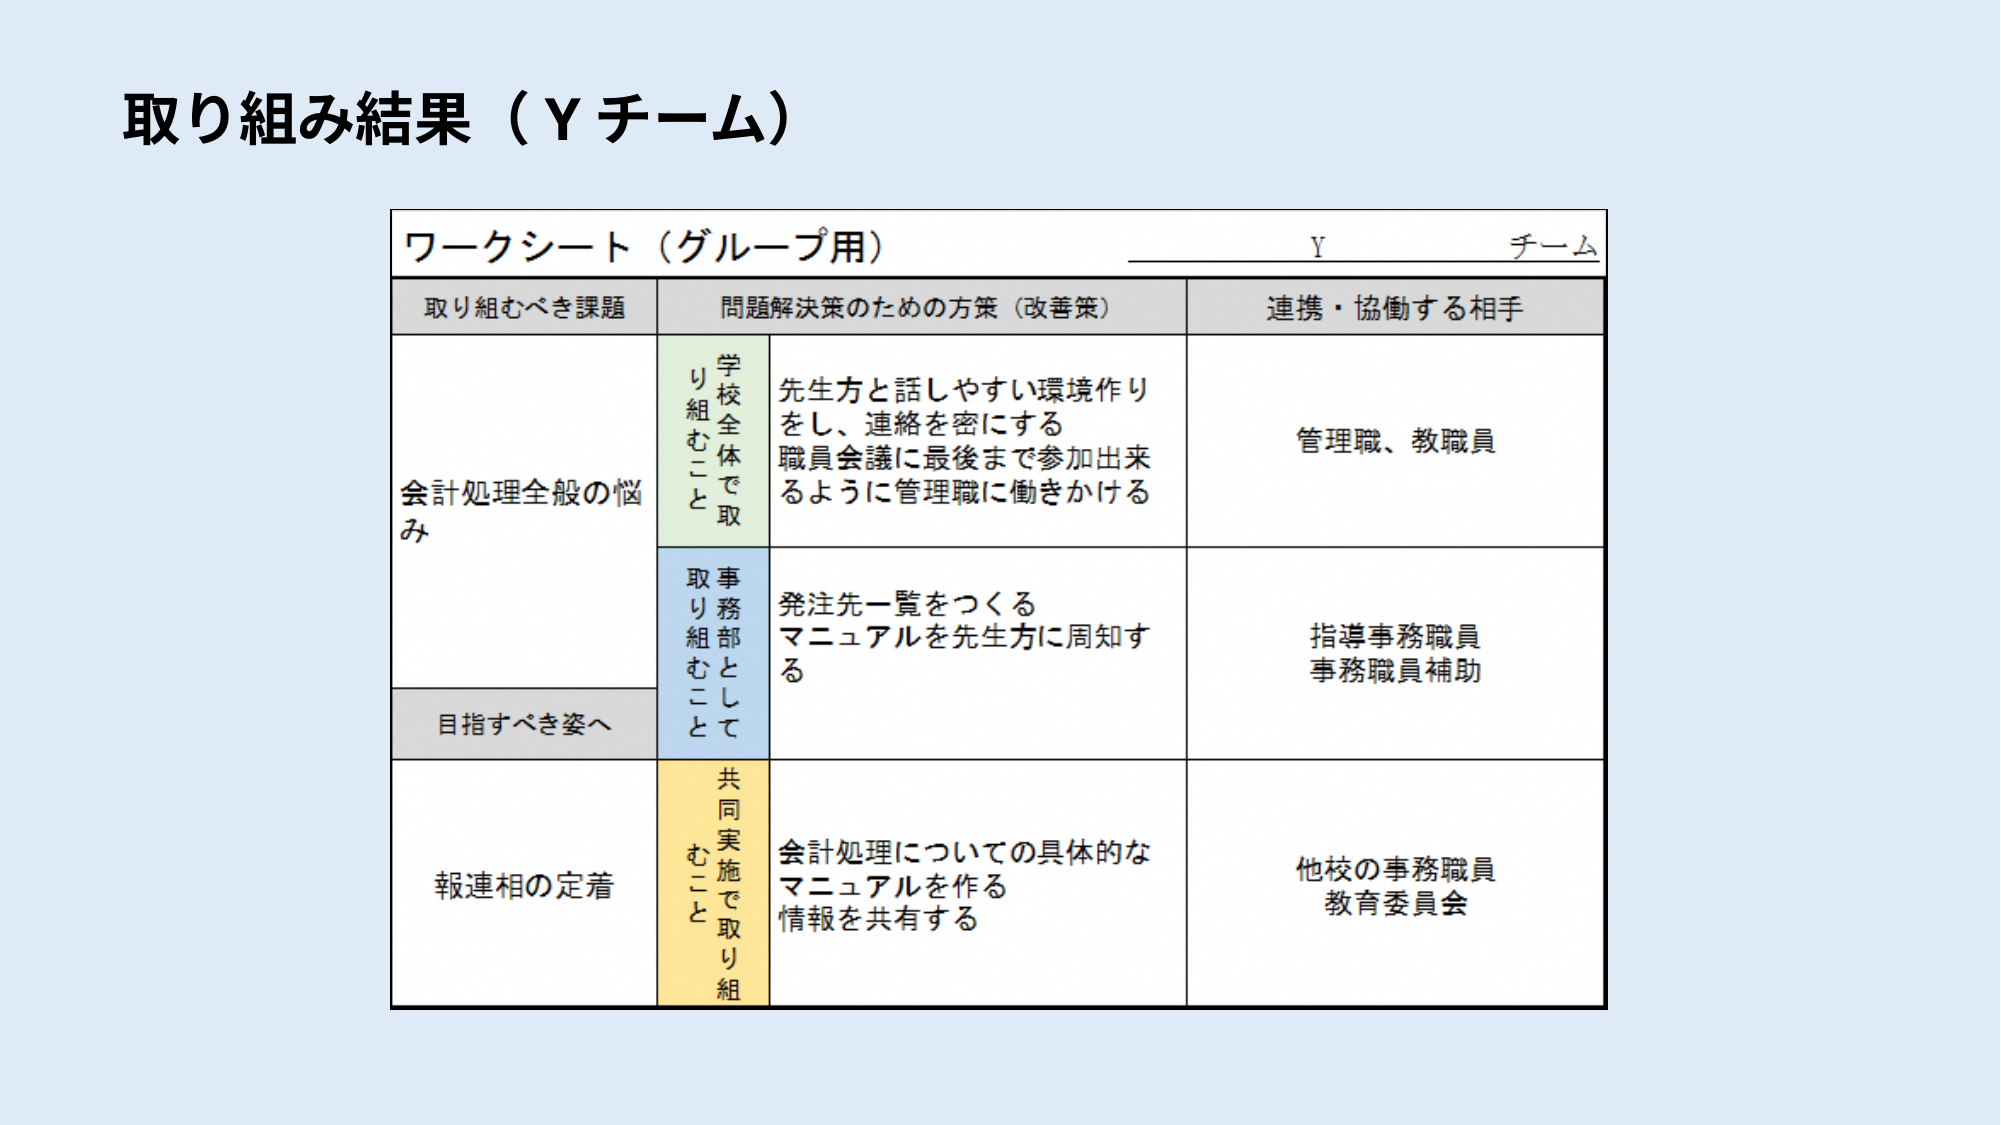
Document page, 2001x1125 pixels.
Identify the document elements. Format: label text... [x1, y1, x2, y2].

text_box 取り組み結果（Yチーム） [108, 75, 988, 160]
picture [391, 210, 1607, 1009]
